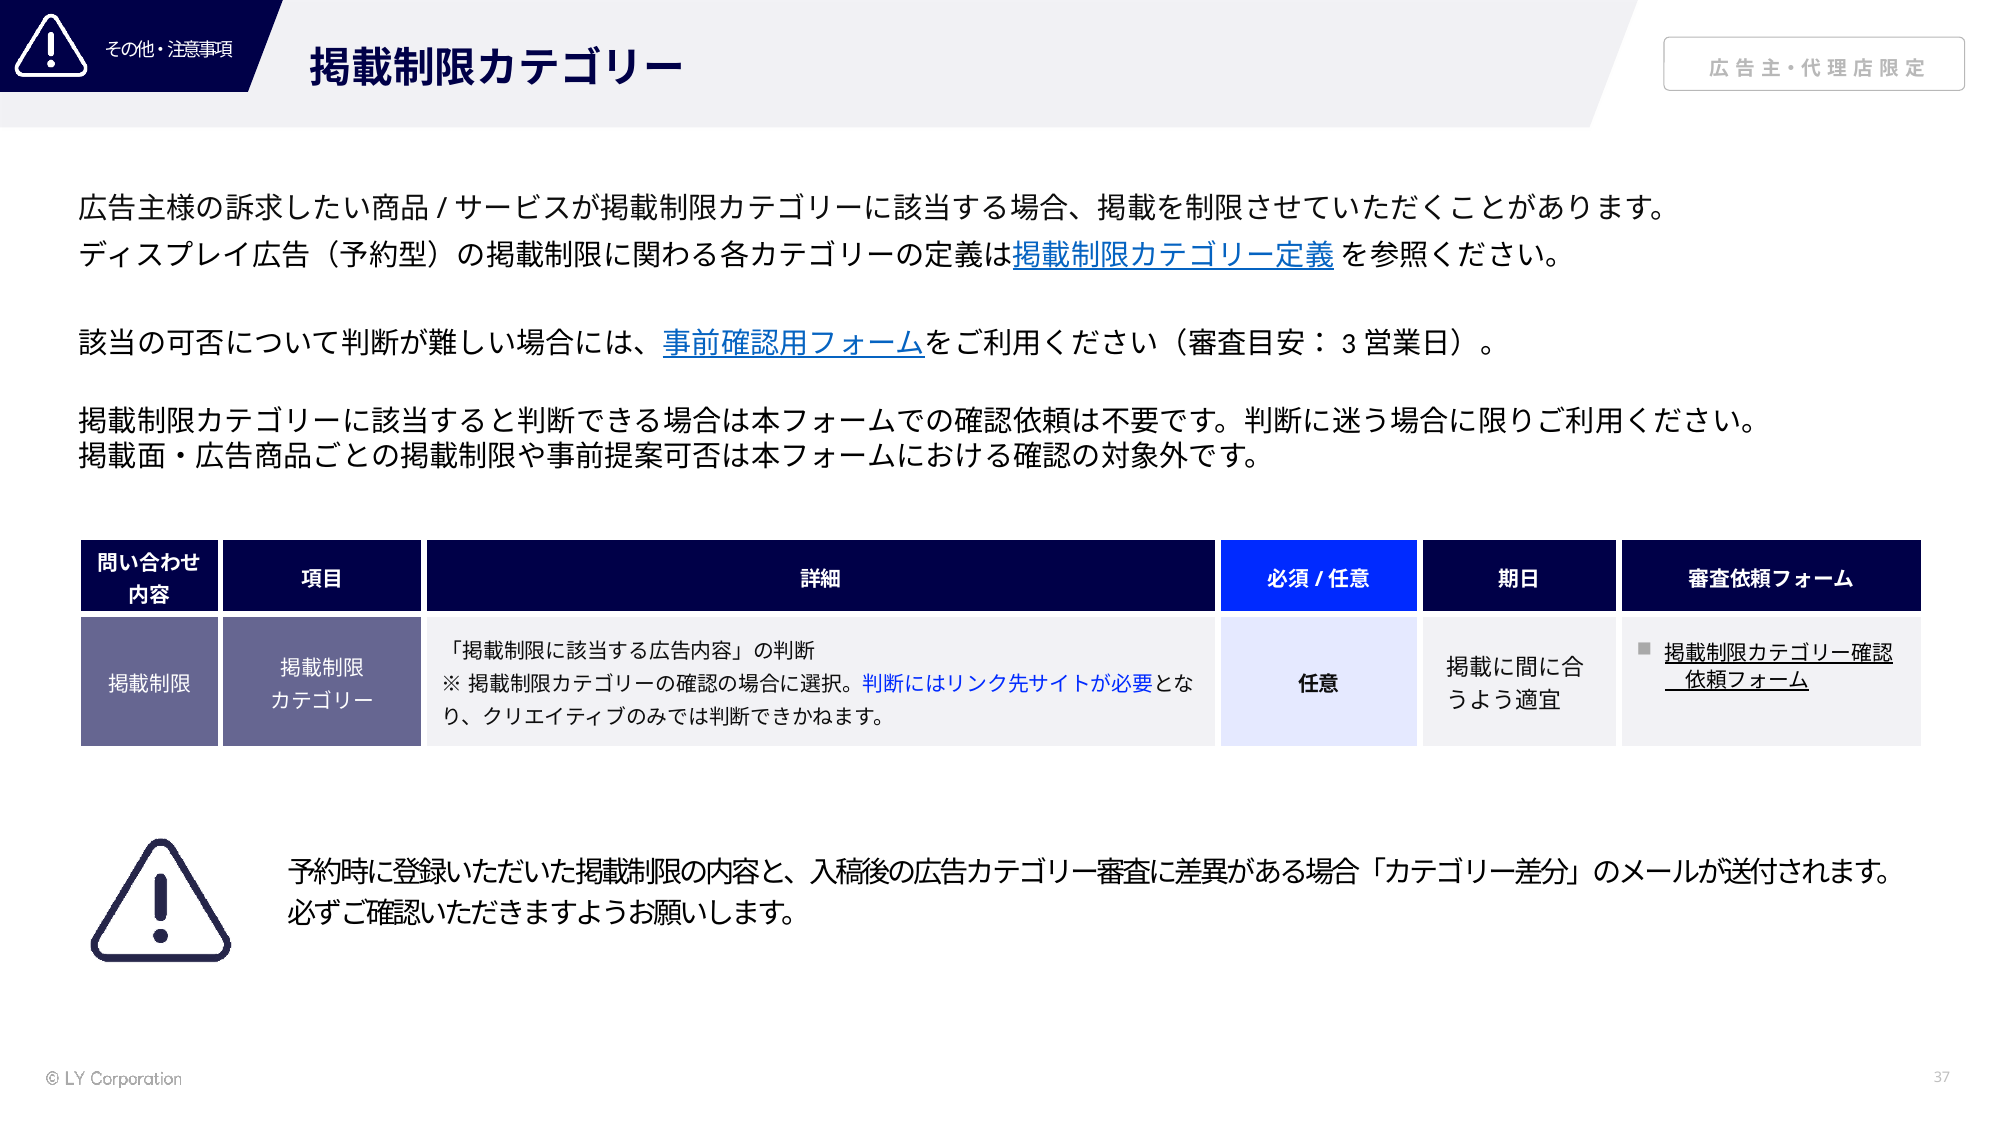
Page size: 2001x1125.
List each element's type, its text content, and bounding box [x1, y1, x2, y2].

table_cell 「掲載制限に該当する広告内容」の判断 ※掲載制限カテゴリーの確認の場合に選択。判断にはリンク先サイトが必要となり、クリエイティブのみでは判断できかねます。 [427, 617, 1215, 746]
table_cell 掲載制限カテゴリー確認 依頼フォーム [1622, 617, 1921, 746]
text_box 広告主様の訴求したい商品/サービスが掲載制限カテゴリーに該当する場合、掲載を制限させていただくことがあります。 ディスプレイ広告（予約型）の掲載制限に関わる各カテゴリーの定義は掲載制限カテゴリー定義 を参照ください。 該当の可否について判断が難しい場合には、事前確認用フォームをご利用ください（審査目安：3営業日）。 掲載制限カテゴリーに該当すると判断できる場合は本フォームでの確認依頼は不要です。判断に迷う場合に限りご利用ください。 掲載面・広告商品ごとの掲載制限や事前提案可否は本フォームにおける確認の対象外です。 [78, 178, 1922, 542]
table_cell 掲載制限 カテゴリー [223, 617, 421, 746]
table_cell 任意 [1221, 617, 1417, 746]
table_header 問い合わせ 内容 [81, 542, 218, 611]
table_header 詳細 [427, 542, 1215, 611]
table_cell 掲載に間に合うよう適宜 [1423, 617, 1616, 746]
table_header 審査依頼フォーム [1622, 542, 1921, 611]
table_cell 掲載制限 [81, 617, 218, 746]
table_header 期日 [1423, 542, 1616, 611]
text_box 予約時に登録いただいた掲載制限の内容と、入稿後の広告カテゴリー審査に差異がある場合「カテゴリー差分」のメールが送付されます。 必ずご確認いただきますようお願いします。 [288, 801, 1924, 1002]
list 掲載制限カテゴリー [309, 41, 1645, 97]
picture [46, 1071, 181, 1088]
table_header 必須/任意 [1221, 542, 1417, 611]
table_header 項目 [223, 542, 421, 611]
text_box その他・注意事項 [97, 13, 240, 81]
picture [80, 828, 240, 976]
picture [9, 5, 92, 87]
